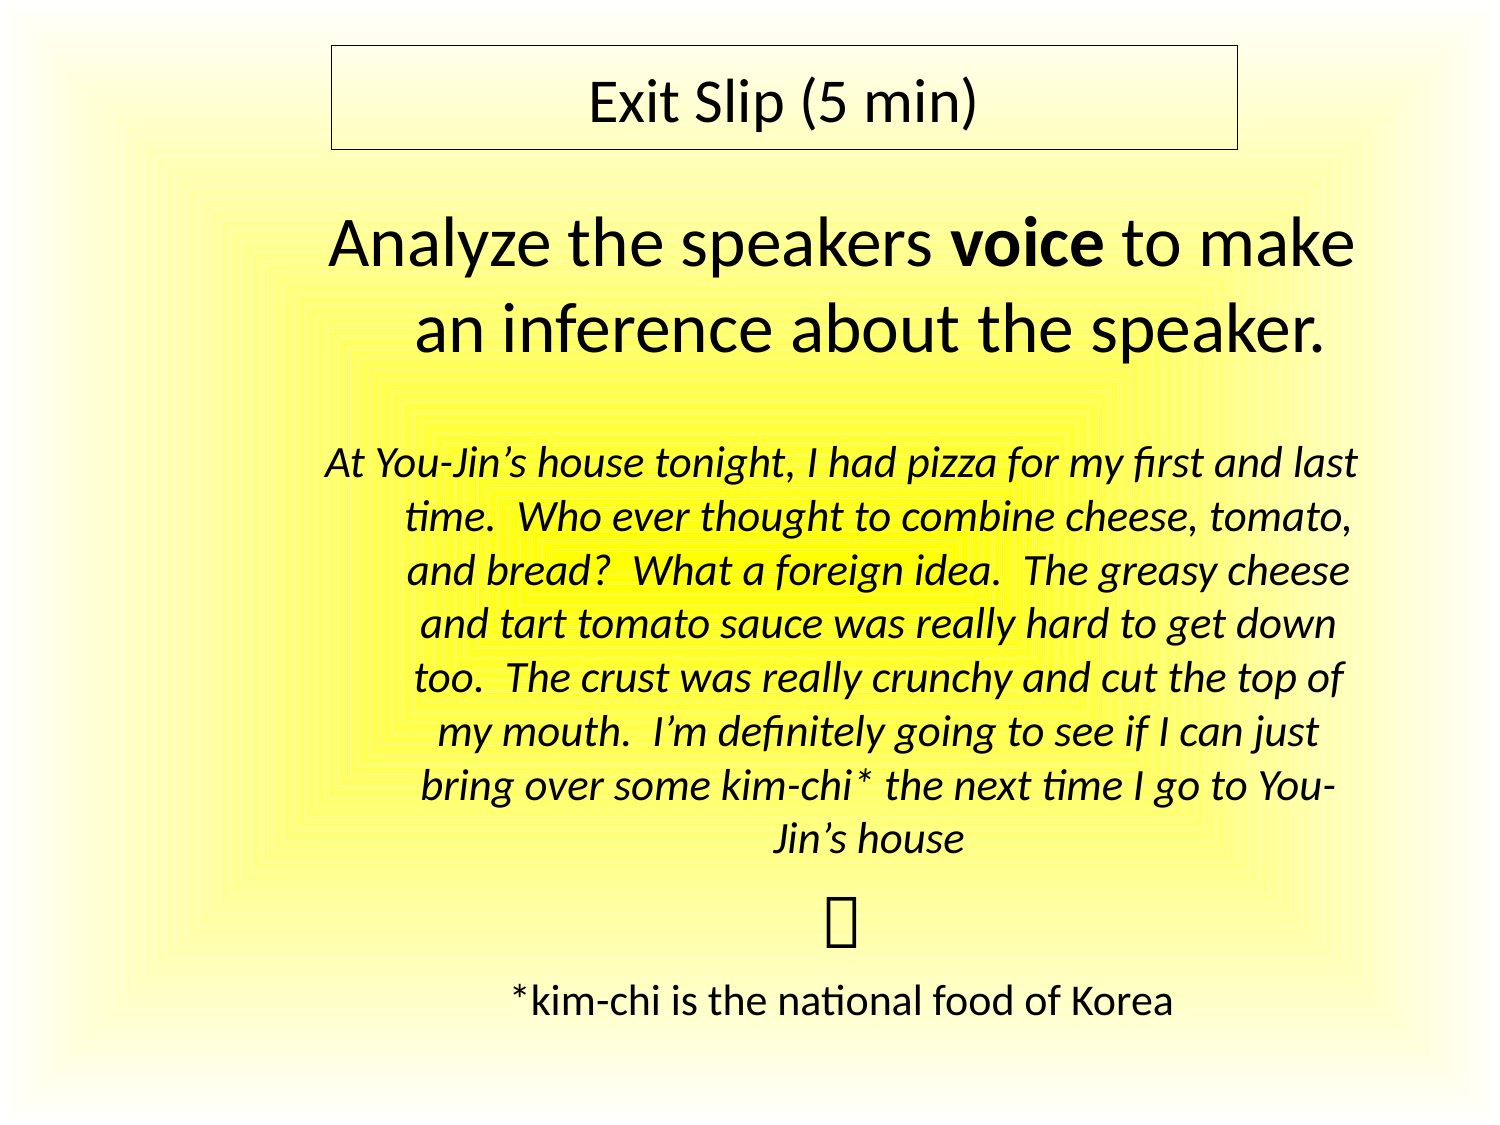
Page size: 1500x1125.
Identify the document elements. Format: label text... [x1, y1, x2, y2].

list Analyze the speakers voice to make an inference about the speaker. At You-Jin’s house tonight, I had pizza for my first and last time. Who ever thought to combine cheese, tomato, and bread? What a foreign idea. The greasy cheese and tart tomato sauce was really hard to get down too. The crust was really crunchy and cut the top of my mouth. I’m definitely going to see if I can just bring over some kim-chi* the next time I go to You-Jin’s house  *kim-chi is the national food of Korea [162, 187, 1375, 1063]
text_box Exit Slip (5 min) [331, 45, 1238, 150]
